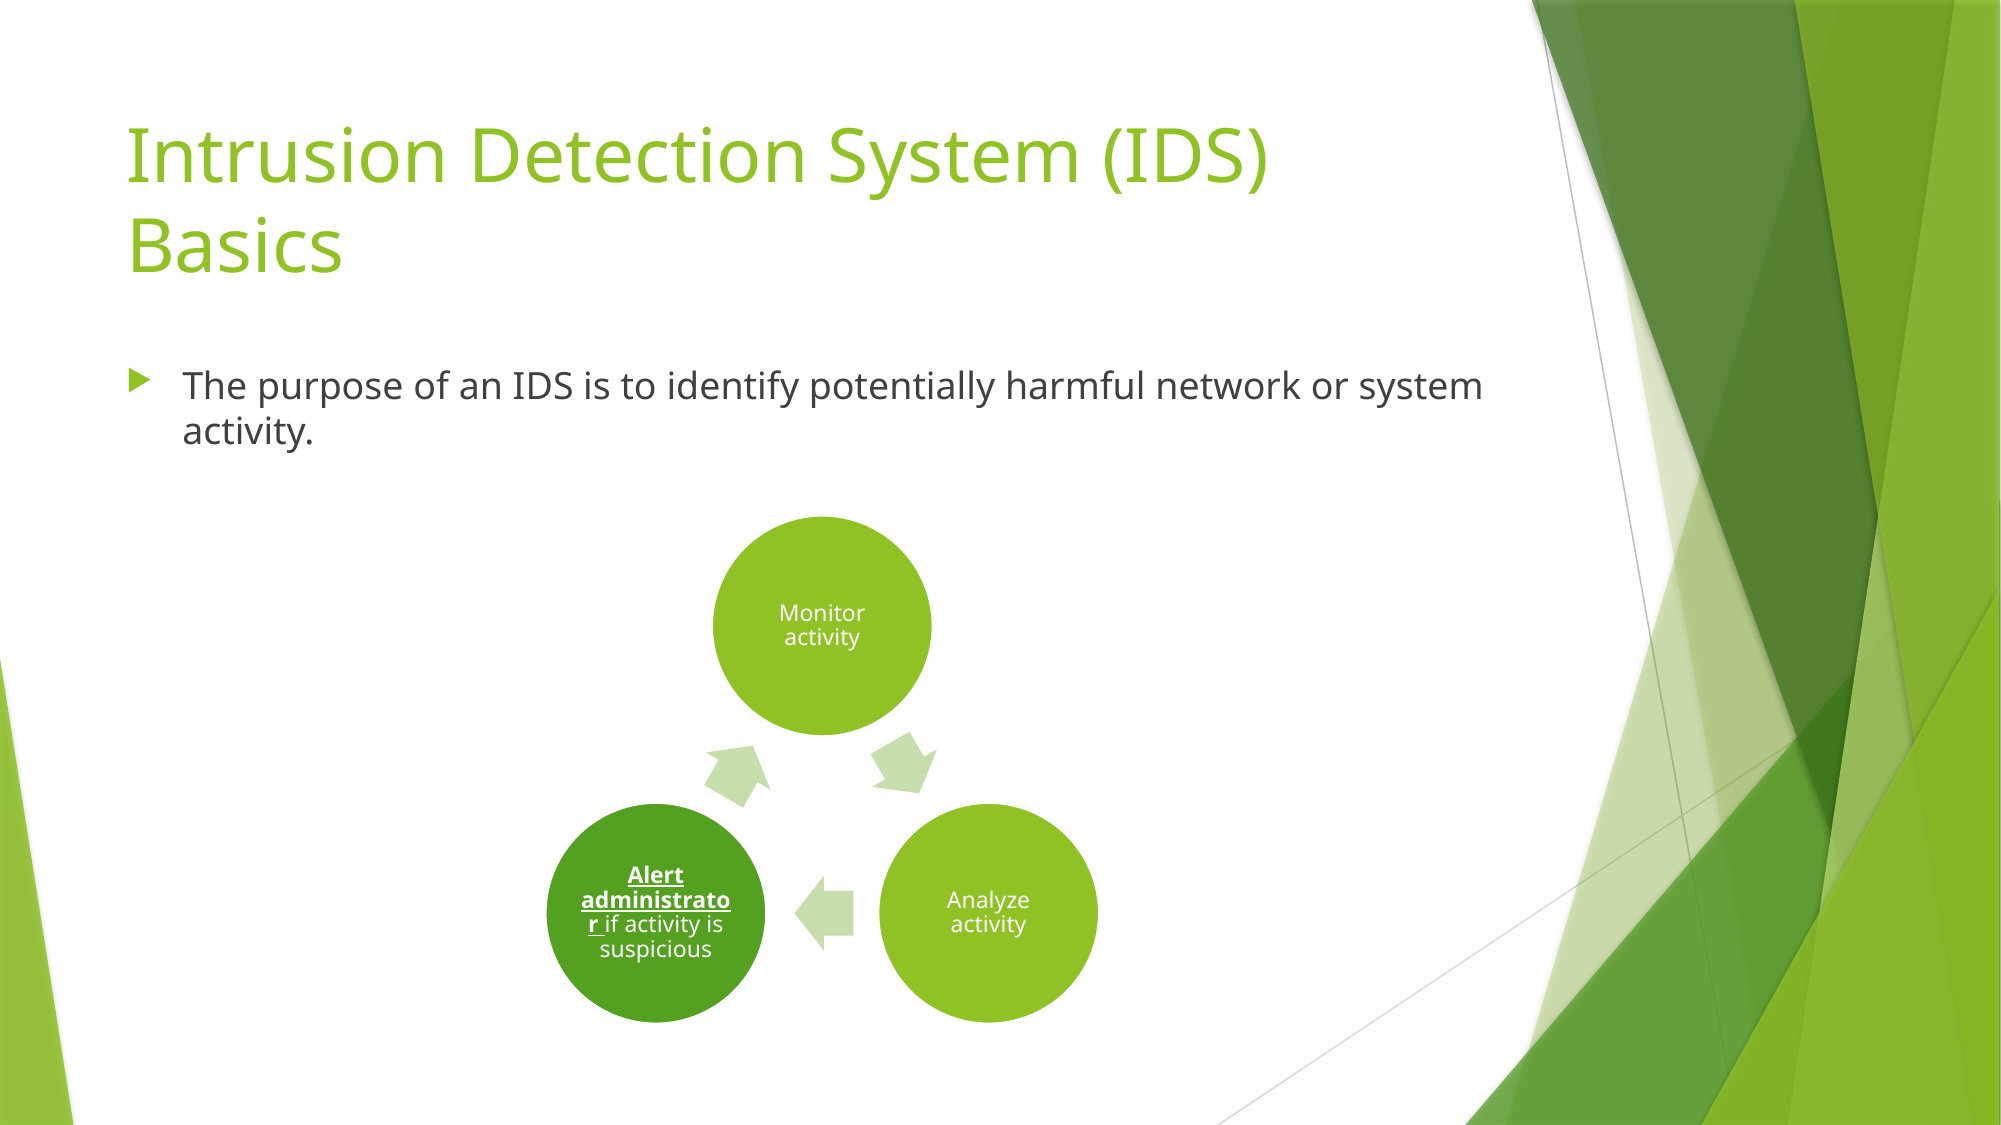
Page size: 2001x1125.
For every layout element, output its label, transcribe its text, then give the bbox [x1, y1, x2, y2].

title Intrusion Detection System (IDS) Basics [111, 99, 1522, 317]
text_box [110, 513, 1522, 1025]
list The purpose of an IDS is to identify potentially harmful network or system activity. [111, 354, 1522, 488]
